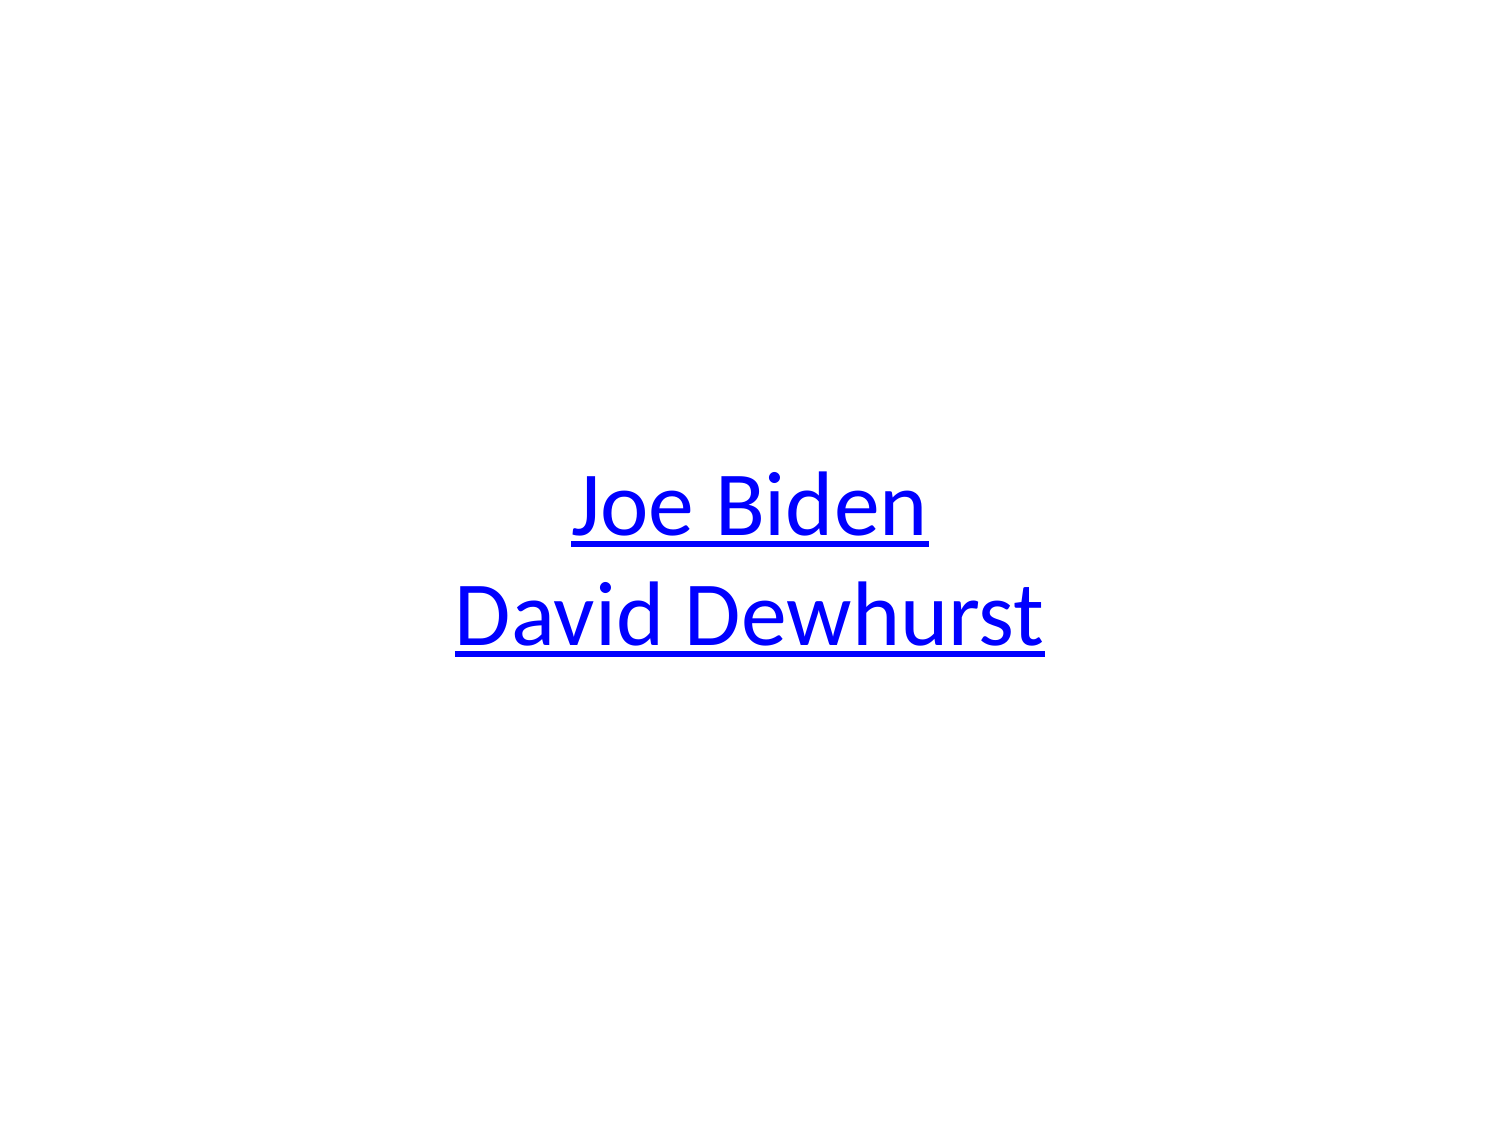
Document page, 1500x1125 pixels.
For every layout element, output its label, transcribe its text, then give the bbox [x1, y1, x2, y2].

title Joe Biden David Dewhurst [74, 44, 1426, 1063]
